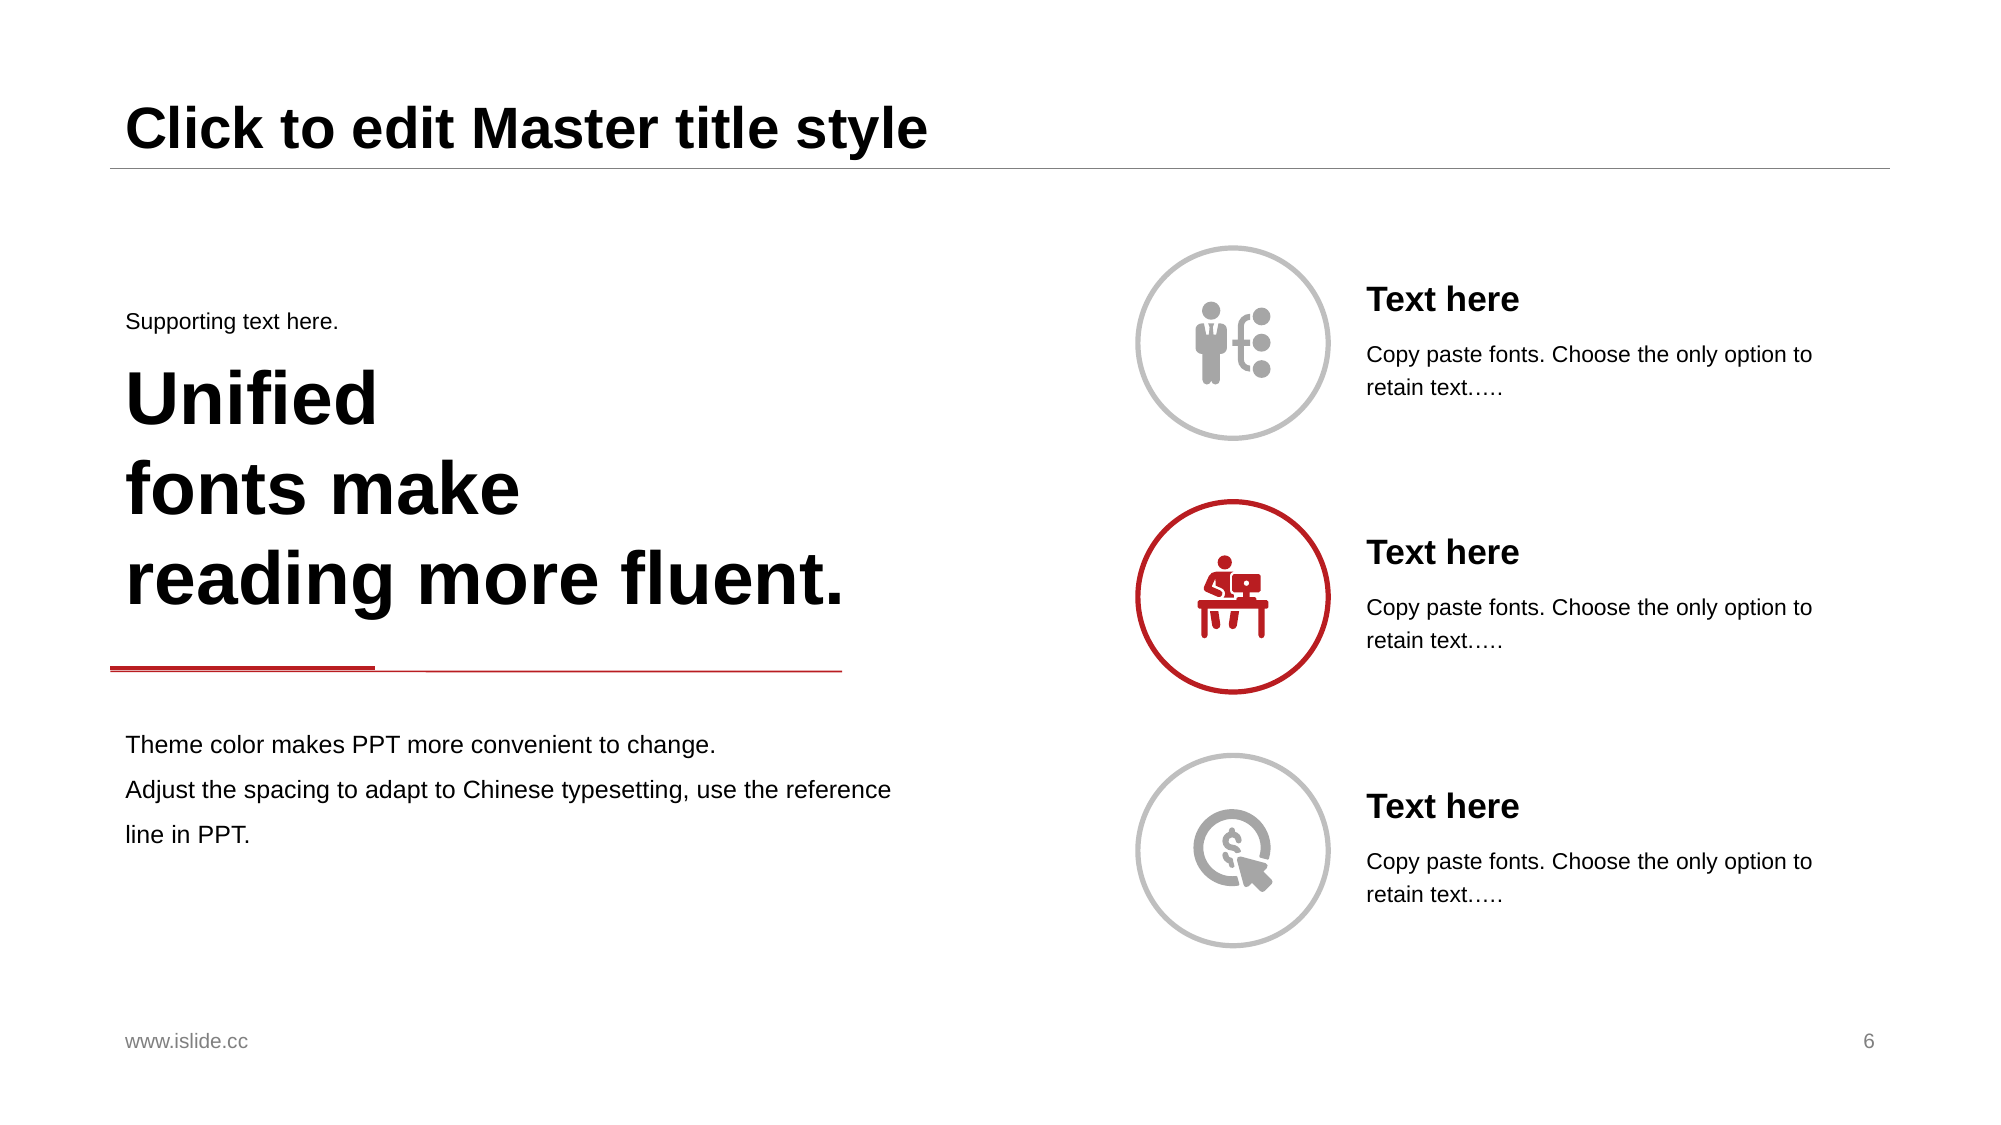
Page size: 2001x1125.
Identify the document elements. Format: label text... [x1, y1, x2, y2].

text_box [110, 247, 1890, 946]
title Click to edit Master title style [109, 0, 1890, 169]
slide_number 6 [1412, 1023, 1890, 1058]
footer www.islide.cc [109, 1023, 790, 1058]
